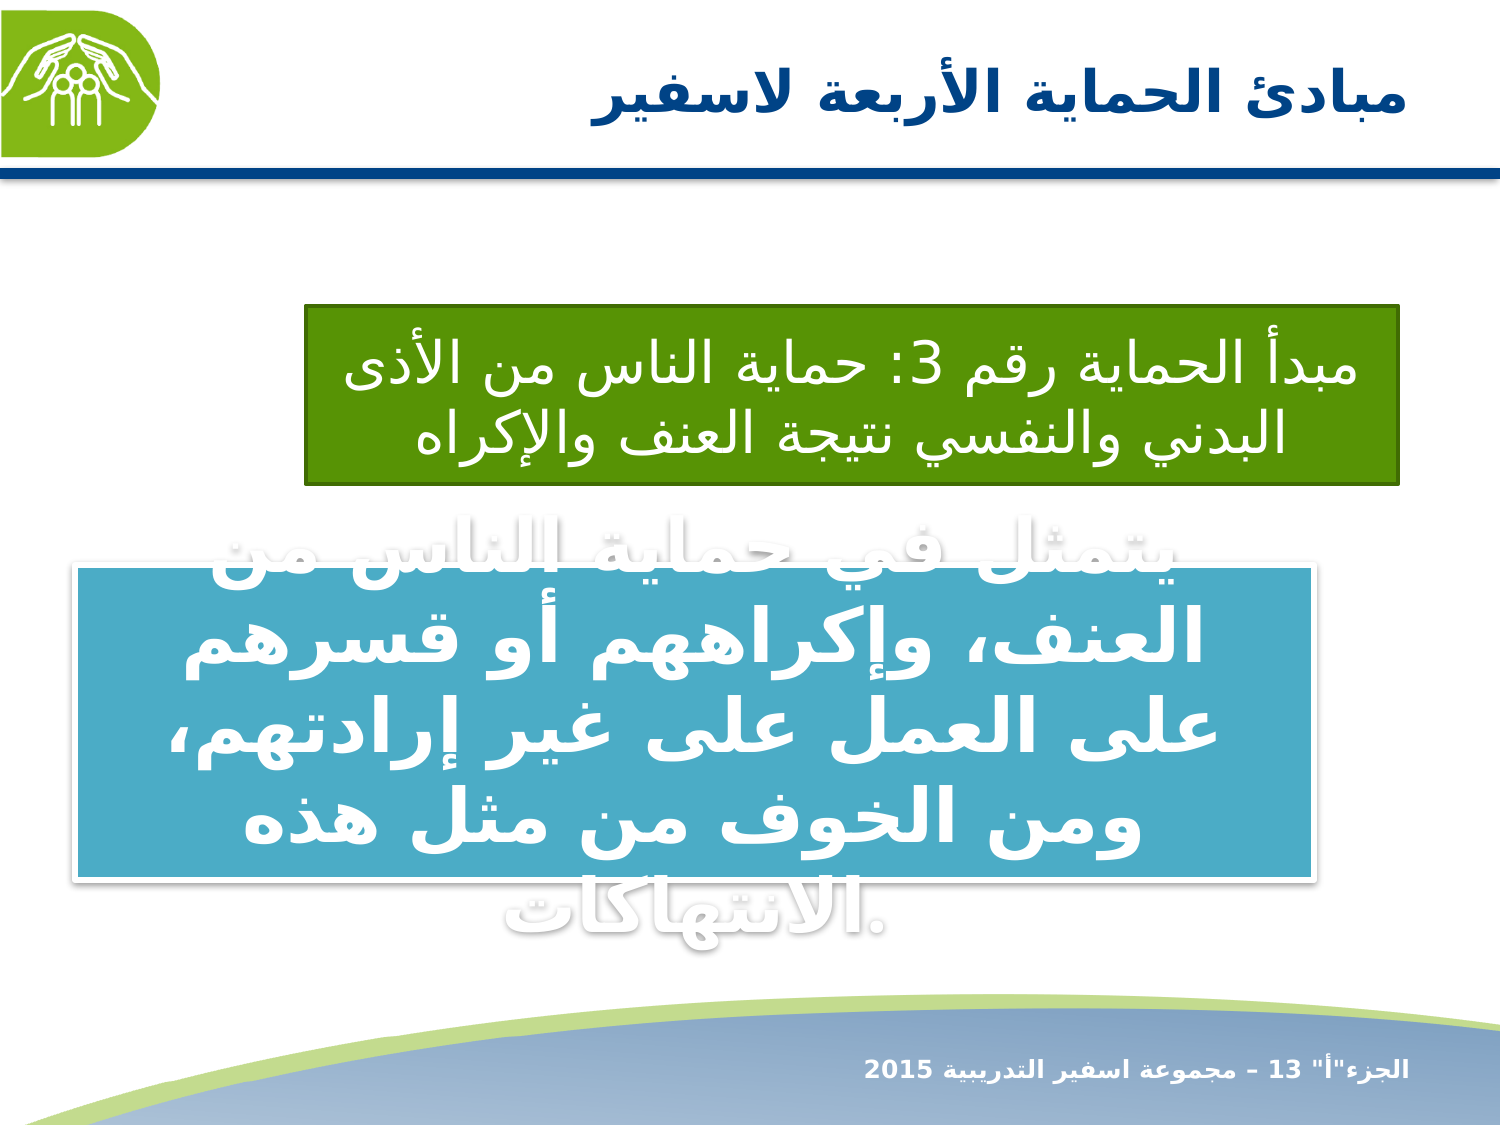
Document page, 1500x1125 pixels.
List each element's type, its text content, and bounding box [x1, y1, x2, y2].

picture [0, 9, 75, 158]
text_box مبدأ الحماية رقم 3: حماية الناس من الأذى البدني والنفسي نتيجة العنف والإكراه [304, 304, 1400, 486]
picture [0, 992, 1500, 1125]
text_box يتمثل في حماية الناس من العنف، وإكراههم أو قسرهم على العمل على غير إرادتهم، ومن الخوف من مثل هذه الانتهاكات. [72, 562, 1317, 883]
title مبادئ الحماية الأربعة لاسفير [75, 0, 1425, 178]
footer الجزء"أ" 13 – مجموعة اسفير التدريبية 2015 [679, 1038, 1425, 1099]
